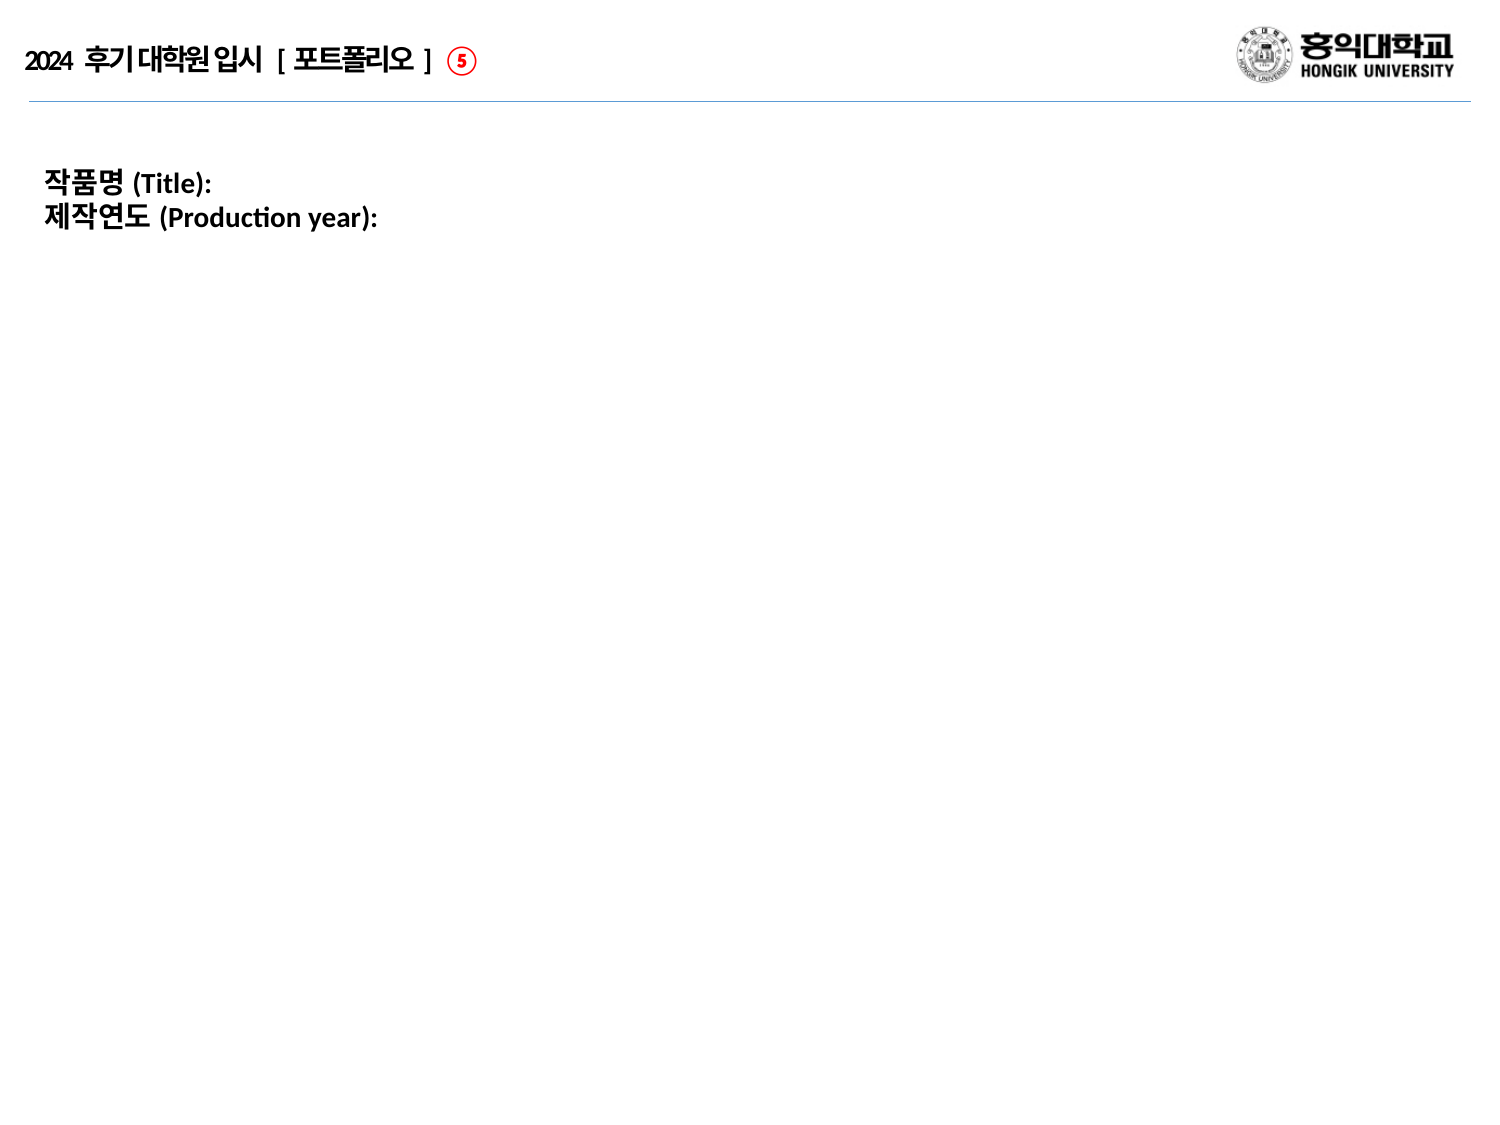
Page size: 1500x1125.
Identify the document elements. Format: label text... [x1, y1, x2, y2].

text_box 작품명(Title): 제작연도(Production year): [29, 156, 687, 242]
text_box 2024 후기 대학원 입시 [포트폴리오] ⑤ [4, 33, 495, 84]
picture [1210, 17, 1481, 94]
